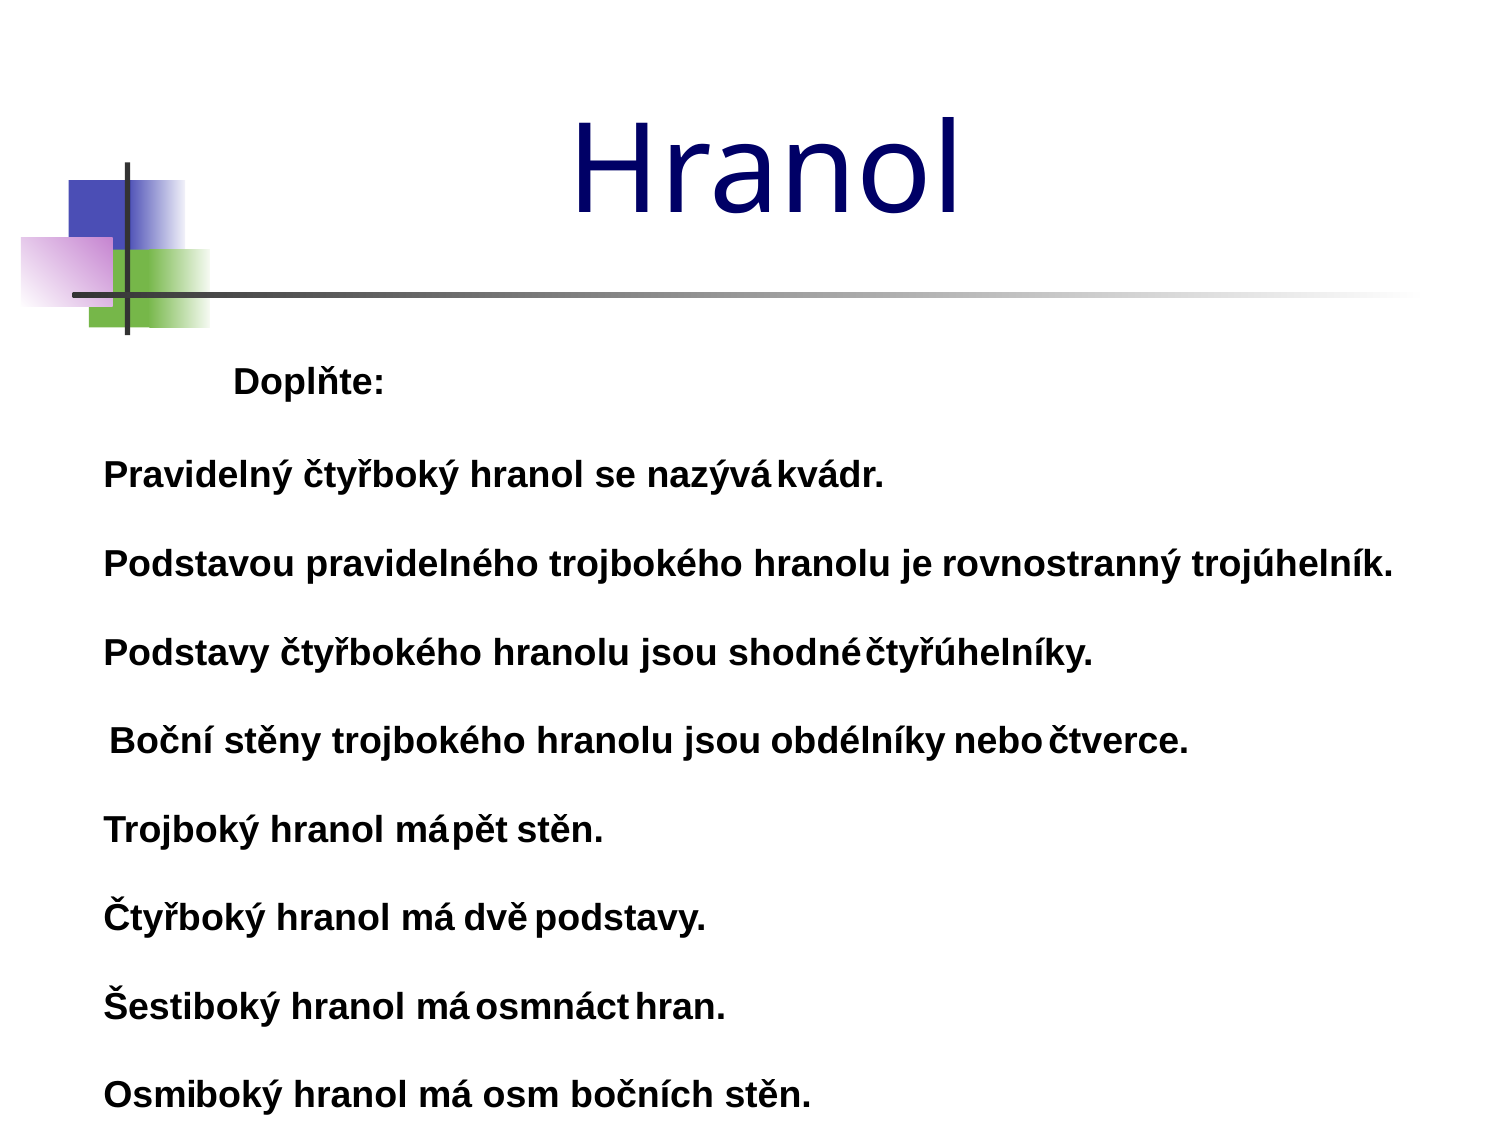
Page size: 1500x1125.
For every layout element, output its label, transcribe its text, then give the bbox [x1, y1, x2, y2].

text_box stěn. [501, 797, 644, 857]
text_box čtverce. [1033, 708, 1247, 769]
text_box Podstavou pravidelného trojbokého hranolu je [88, 531, 927, 592]
text_box Čtyřboký hranol má [88, 885, 448, 946]
text_box pět [436, 797, 501, 857]
text_box Pravidelný čtyřboký hranol se nazývá [88, 442, 761, 503]
text_box Osmi [88, 1062, 226, 1123]
text_box Podstavy čtyřbokého hranolu jsou shodné [88, 620, 850, 680]
text_box rovnostranný trojúhelník. [927, 531, 1424, 592]
text_box nebo [938, 708, 1033, 769]
text_box Šestiboký hranol má [88, 974, 460, 1035]
text_box hran. [620, 974, 768, 1035]
text_box Trojboký hranol má [88, 797, 436, 857]
text_box obdélníky [755, 708, 938, 769]
text_box Hranol [88, 42, 1444, 283]
text_box osmnáct [460, 974, 620, 1035]
text_box podstavy. [567, 885, 739, 946]
text_box kvádr. [761, 442, 963, 503]
text_box Doplňte: [218, 349, 408, 410]
text_box čtyřúhelníky. [850, 620, 1123, 680]
text_box dvě [448, 885, 567, 946]
text_box boký hranol má osm bočních stěn. [226, 1062, 928, 1123]
text_box Boční stěny trojbokého hranolu jsou [94, 708, 755, 769]
